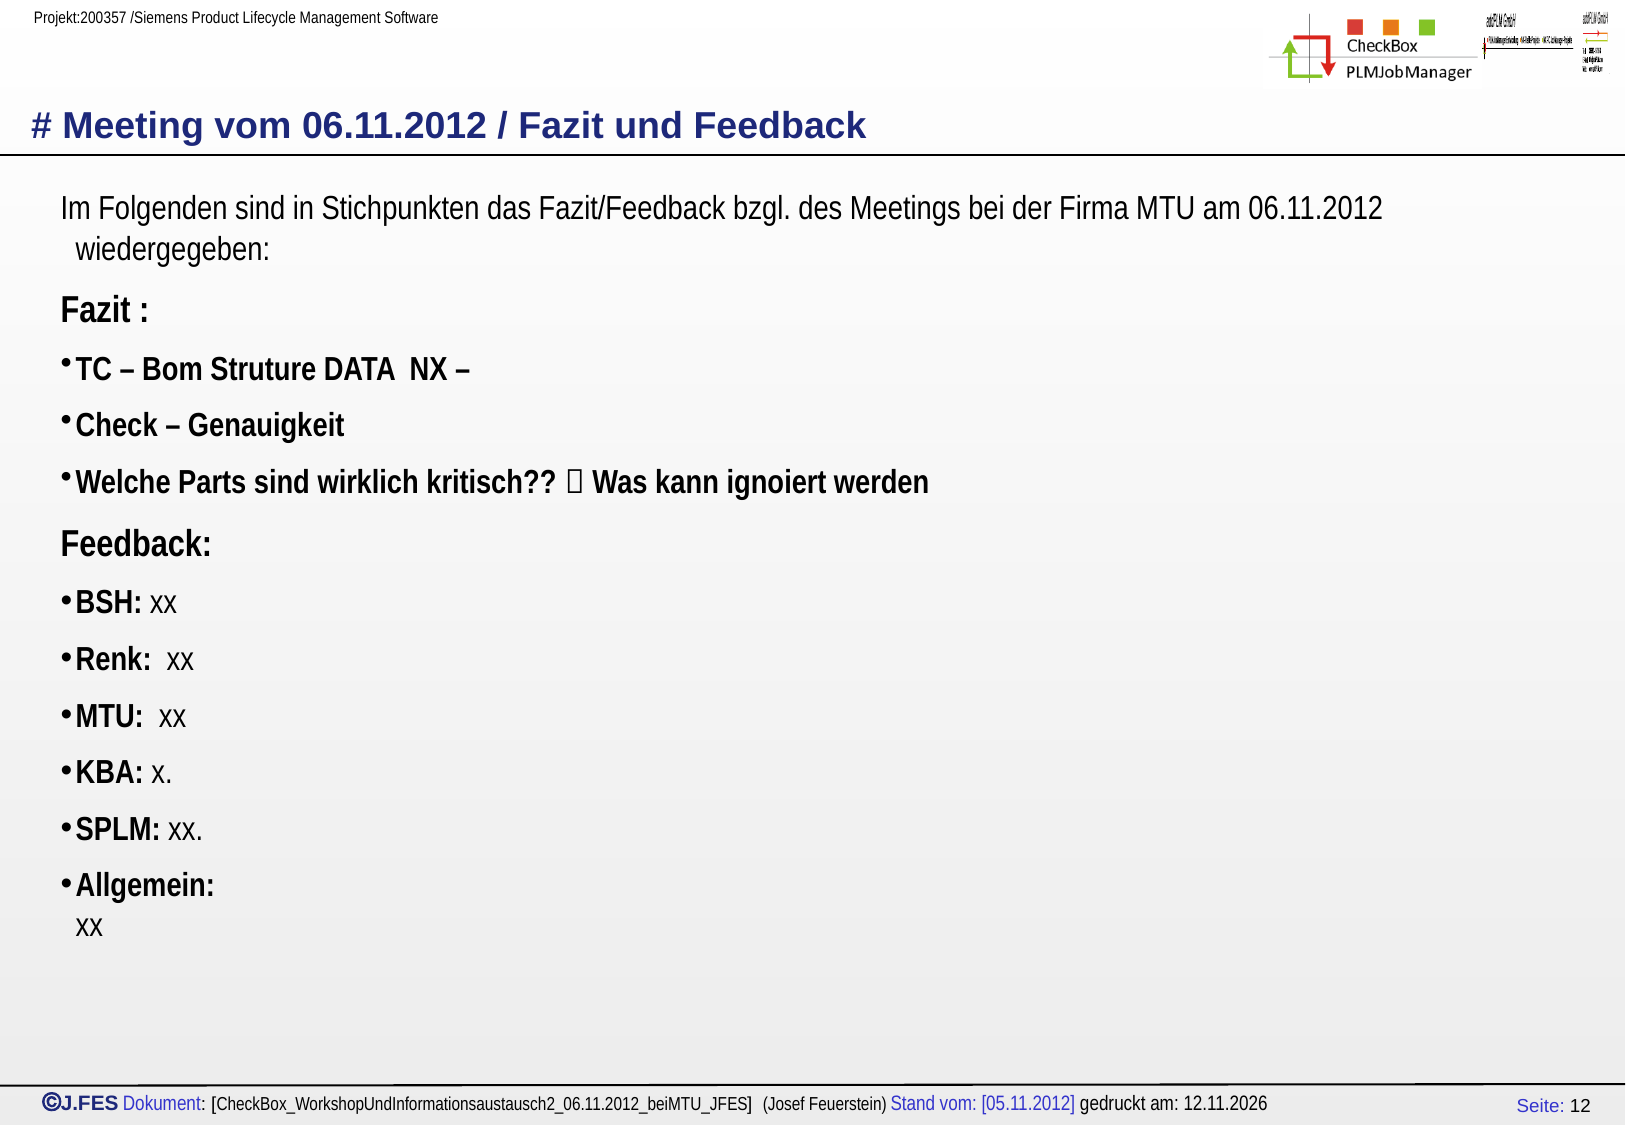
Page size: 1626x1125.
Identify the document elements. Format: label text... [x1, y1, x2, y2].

title # Meeting vom 06.11.2012 / Fazit und Feedback [30, 73, 1600, 138]
picture [1263, 10, 1482, 73]
text_box Im Folgenden sind in Stichpunkten das Fazit/Feedback bzgl. des Meetings bei der Firma MTU am 06.11.2012 wiedergegeben: Fazit : TC – Bom Struture DATA NX – Check – Genauigkeit Welche Parts sind wirklich kritisch??  Was kann ignoiert werden Feedback: BSH: xx Renk: xx MTU: xx KBA: x. SPLM: xx. Allgemein: xx [45, 179, 1541, 951]
